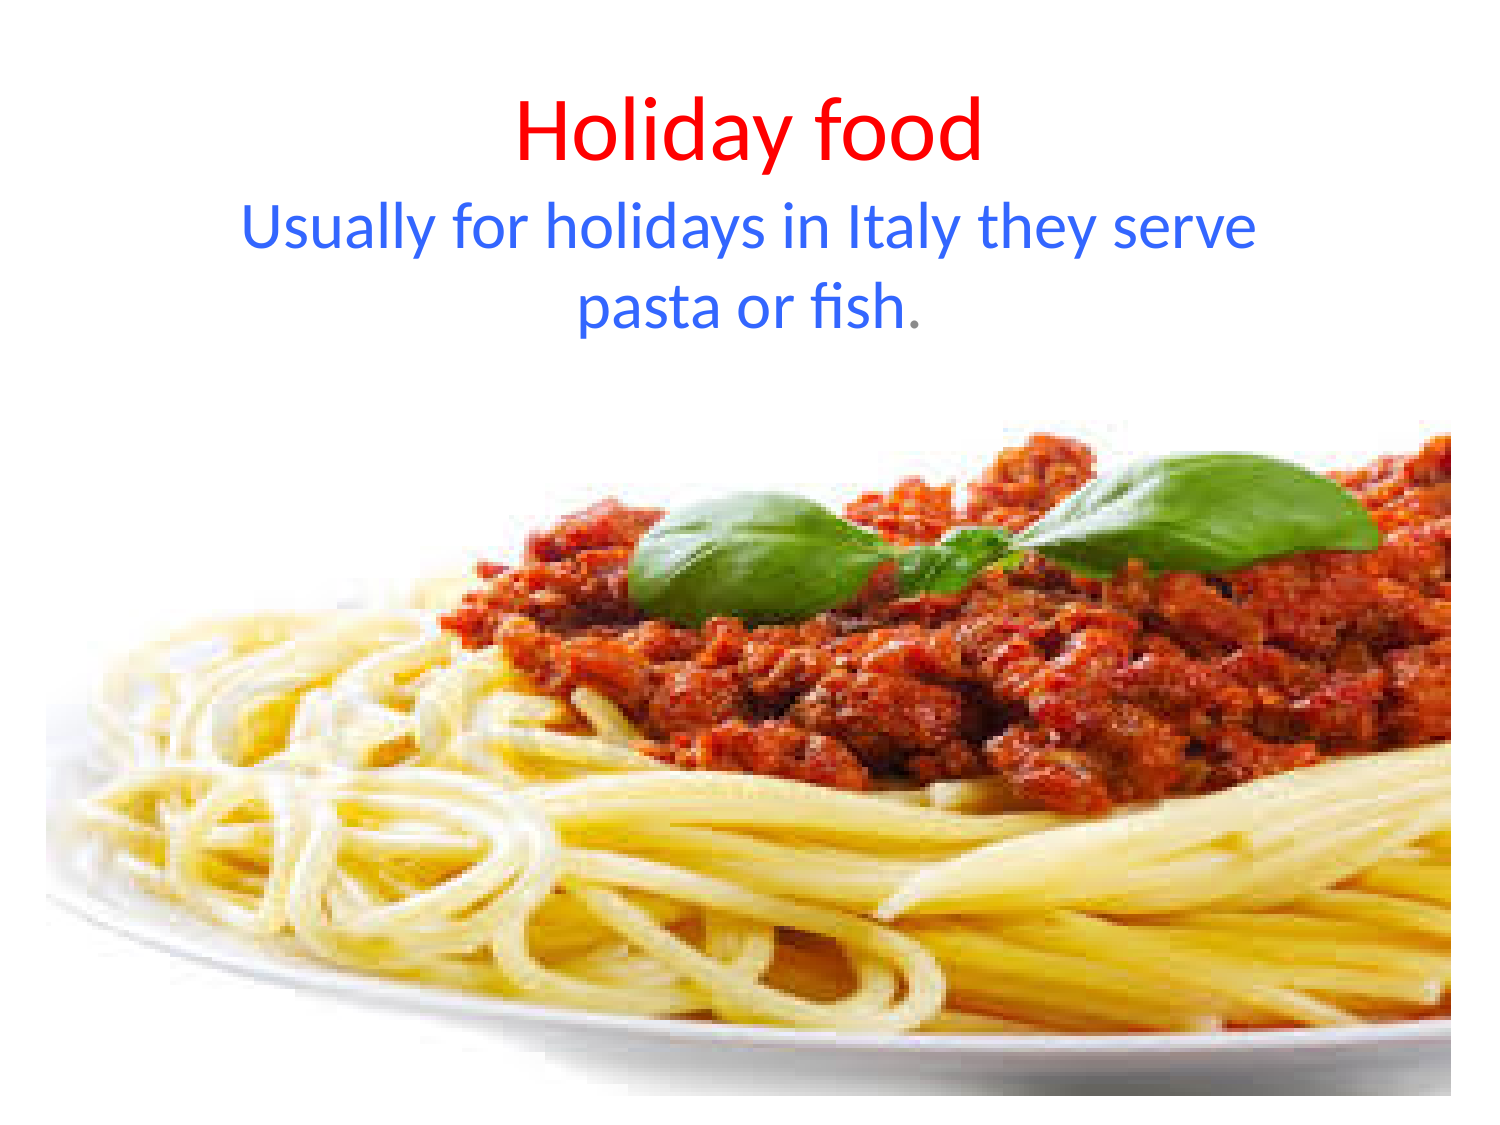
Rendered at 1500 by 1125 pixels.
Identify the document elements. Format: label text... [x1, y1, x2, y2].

picture [45, 356, 1451, 1097]
title Holiday food [112, 3, 1388, 245]
subtitle Usually for holidays in Italy they serve pasta or fish. [225, 174, 1275, 355]
